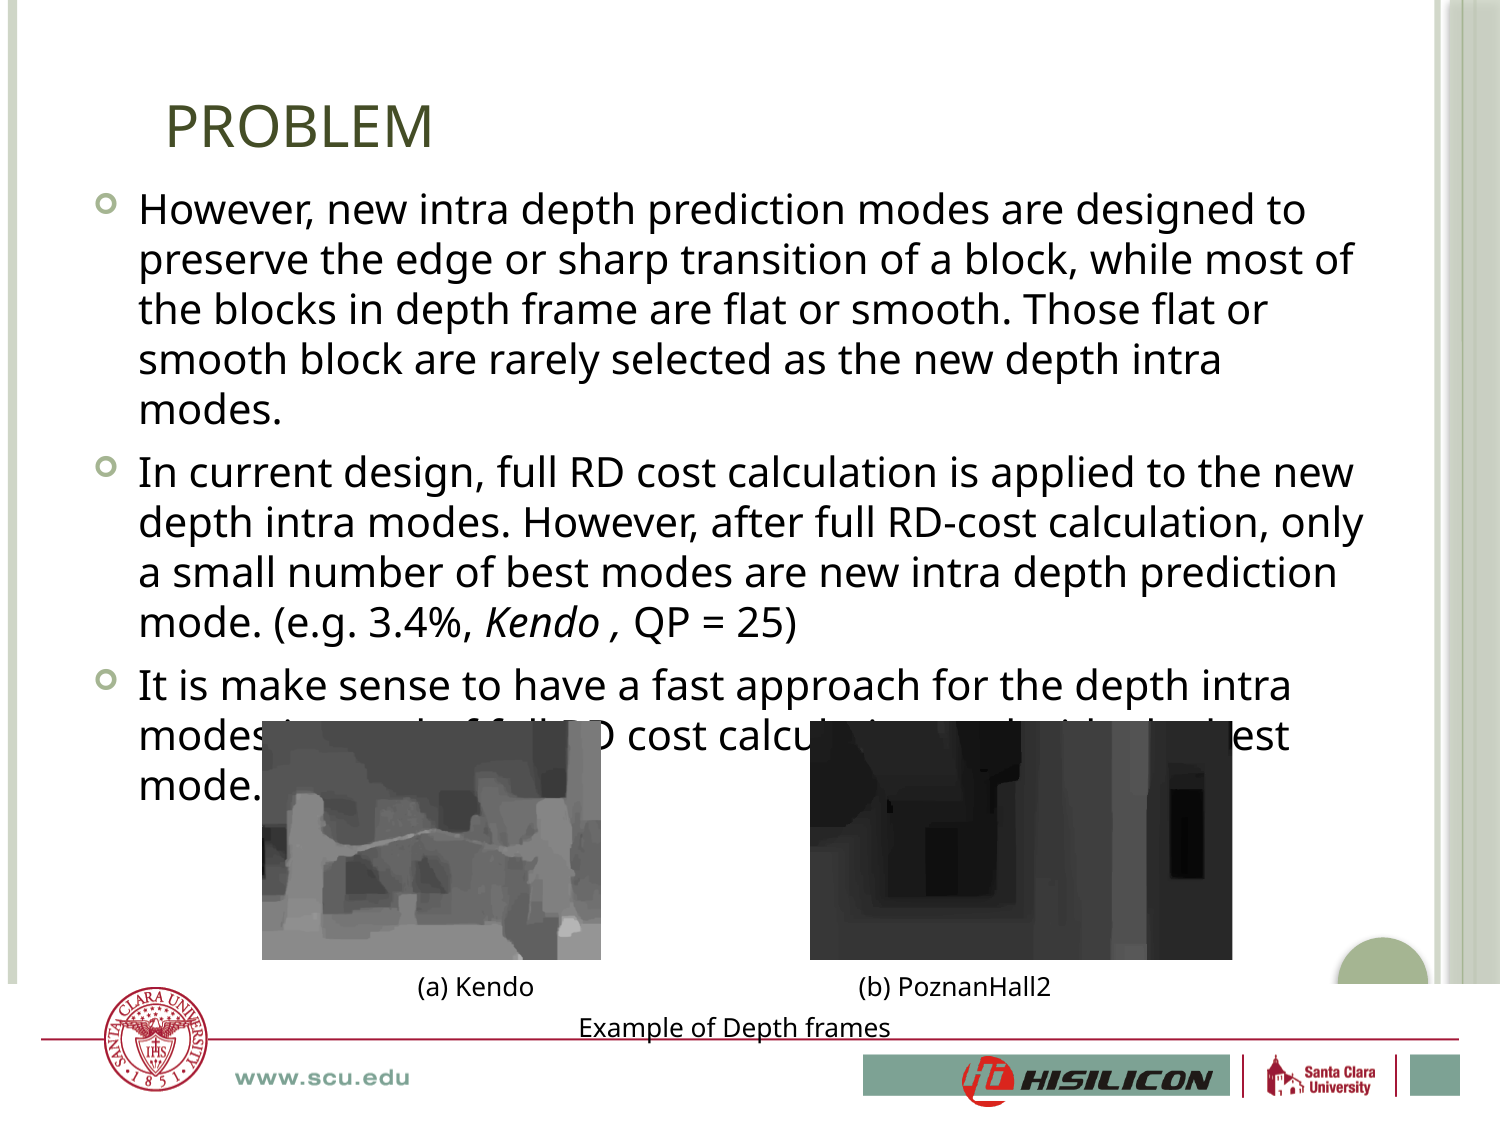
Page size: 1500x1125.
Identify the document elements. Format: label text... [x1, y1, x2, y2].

picture [809, 720, 1233, 960]
picture [261, 720, 601, 960]
text_box (a) Kendo (b) PoznanHall2 Example of Depth frames [203, 962, 1266, 1050]
picture [0, 984, 1500, 1125]
title Problem [149, 50, 609, 167]
list However, new intra depth prediction modes are designed to preserve the edge or sharp transition of a block, while most of the blocks in depth frame are flat or smooth. Those flat or smooth block are rarely selected as the new depth intra modes. In current design, full RD cost calculation is applied to the new depth intra modes. However, after full RD-cost calculation, only a small number of best modes are new intra depth prediction mode. (e.g. 3.4%, Kendo , QP = 25) It is make sense to have a fast approach for the depth intra modes instead of full RD cost calculation to decide the best mode. [78, 175, 1391, 950]
